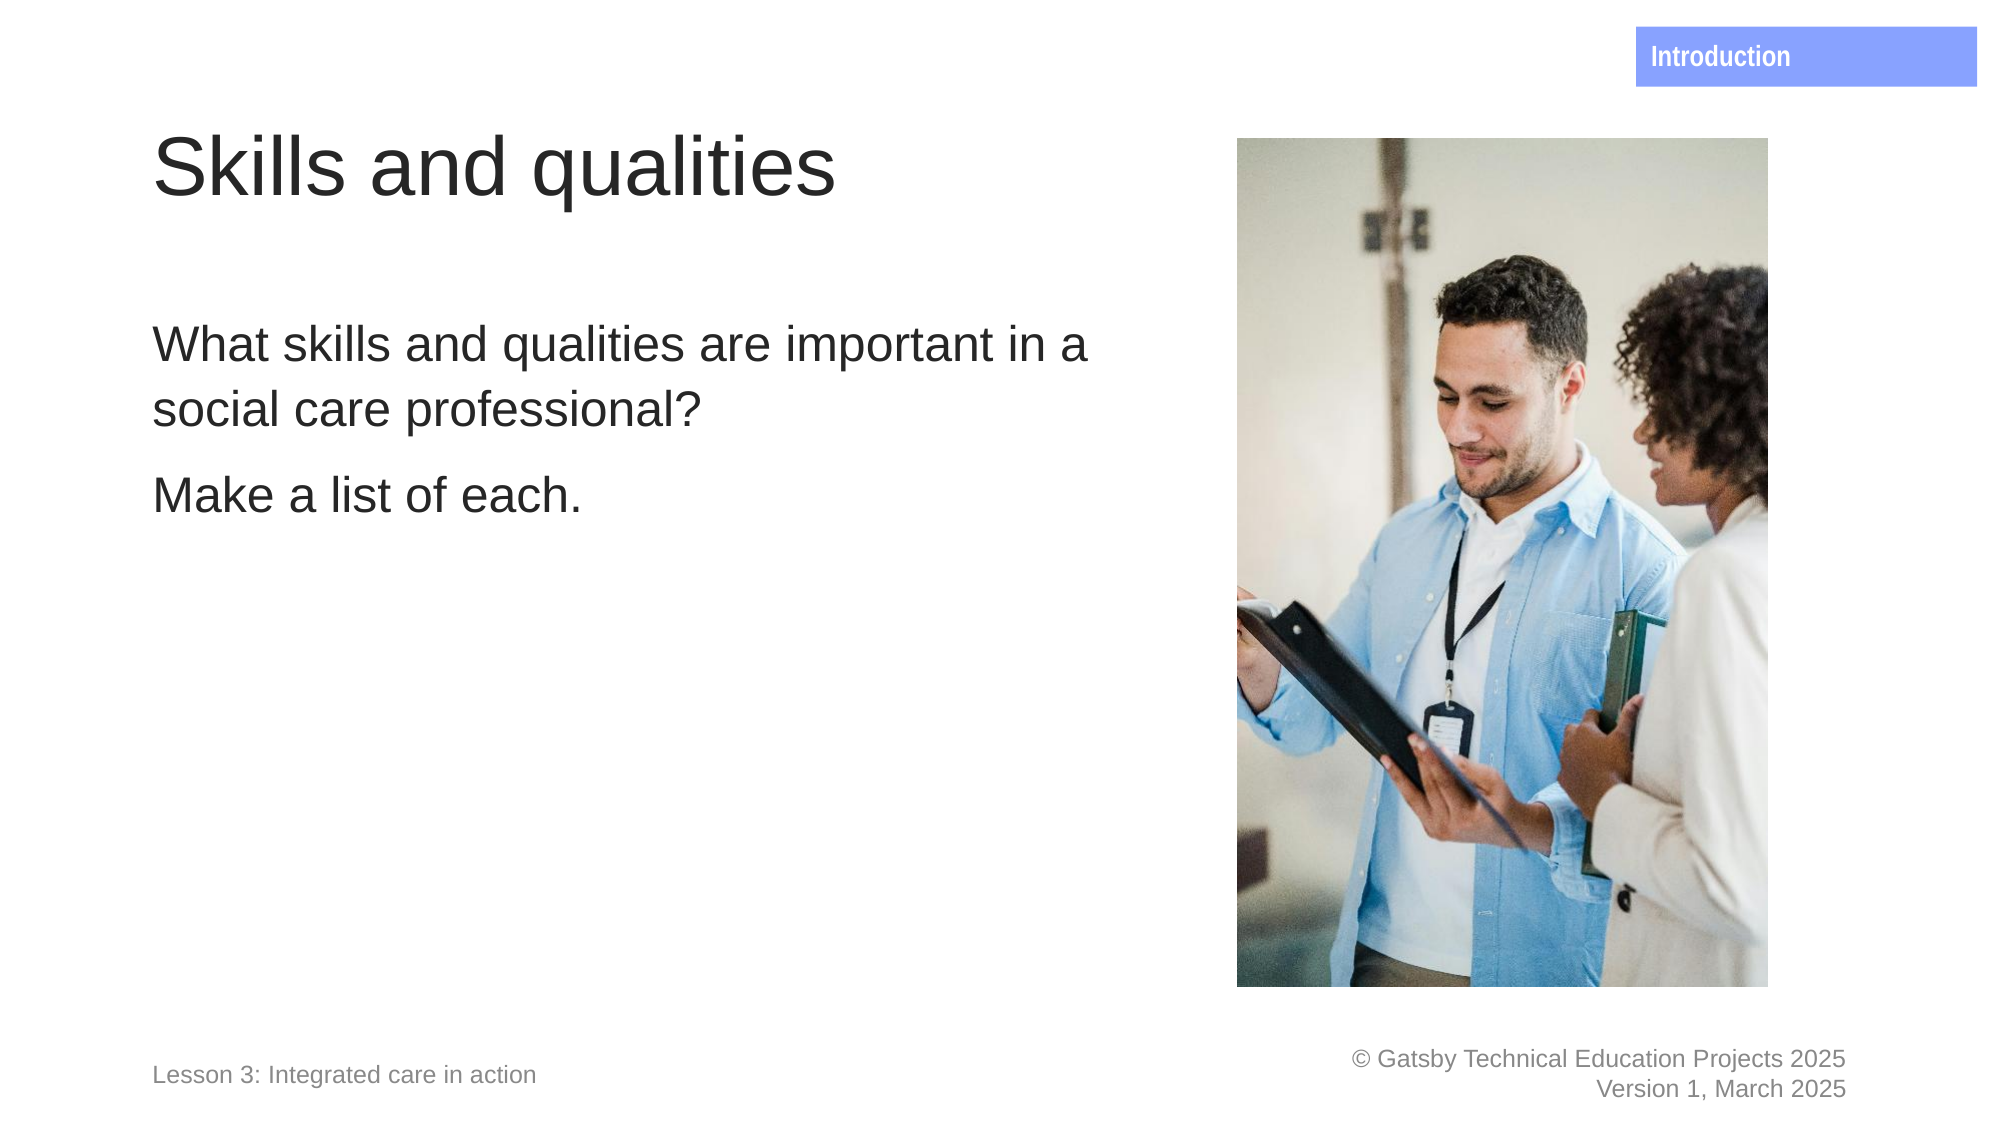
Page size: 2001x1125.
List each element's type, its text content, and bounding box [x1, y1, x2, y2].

picture [1237, 138, 1769, 987]
list What skills and qualities are important in a social care professional? Make a list of each. [137, 299, 1188, 1014]
list Lesson 3: Integrated care in action [137, 1042, 829, 1103]
title Skills and qualities [137, 59, 1863, 278]
list Introduction [1636, 26, 1978, 87]
